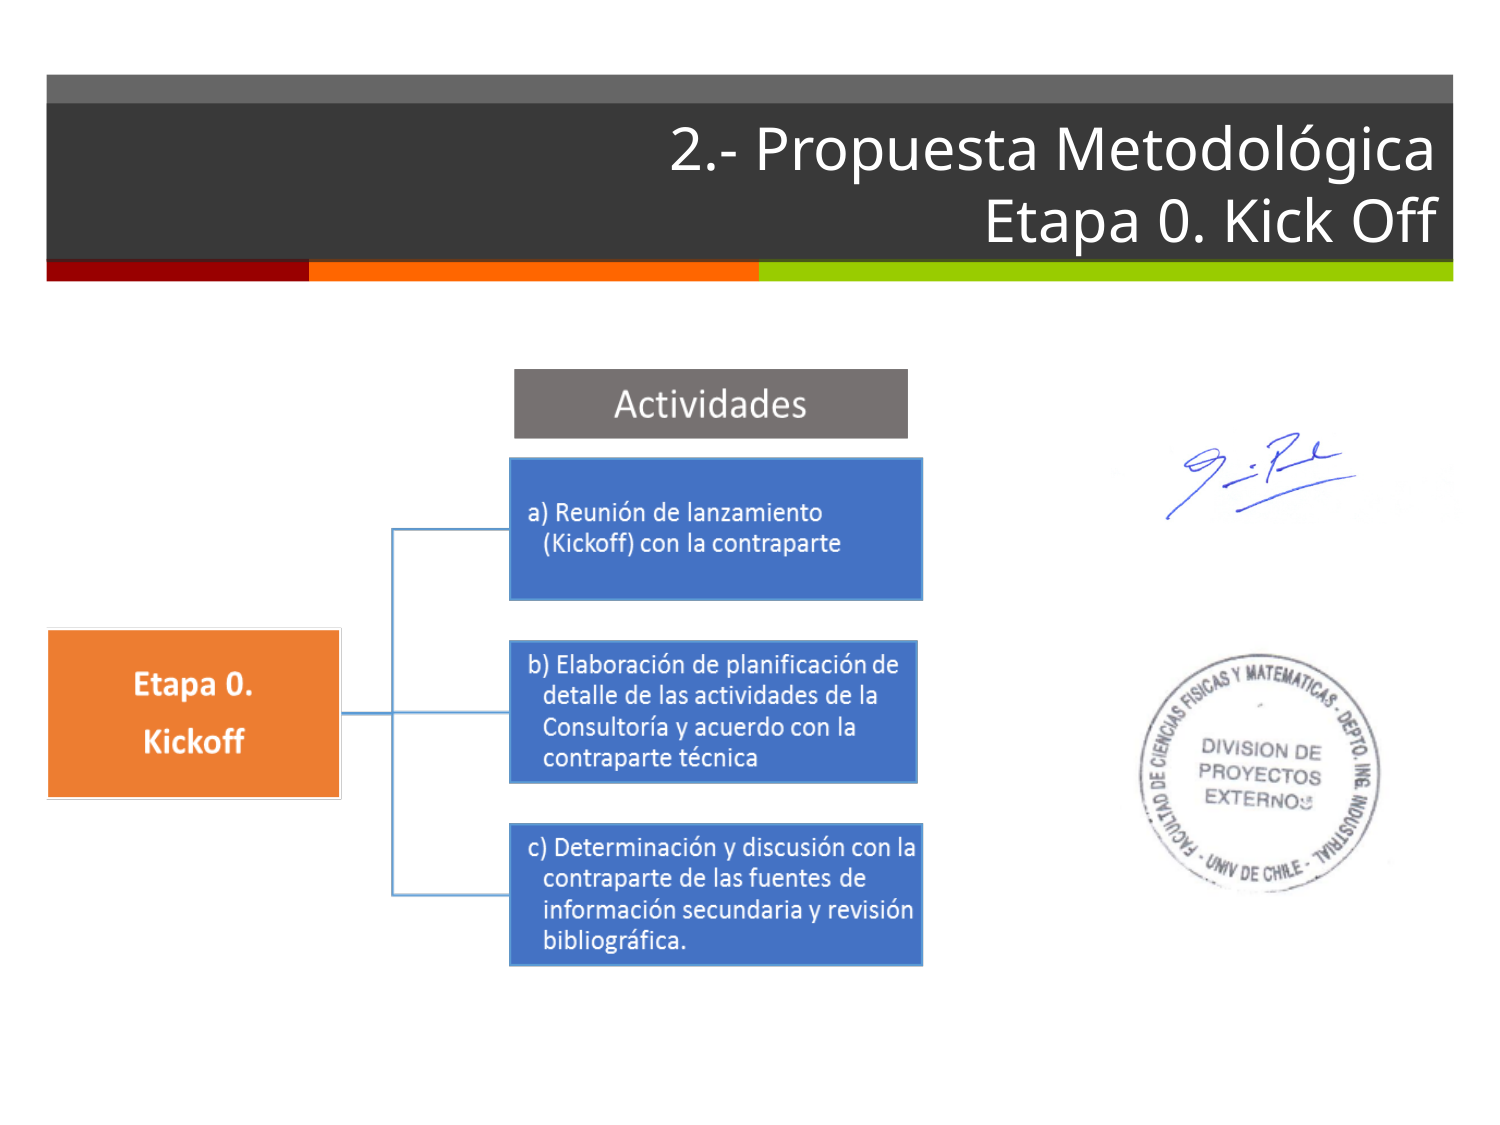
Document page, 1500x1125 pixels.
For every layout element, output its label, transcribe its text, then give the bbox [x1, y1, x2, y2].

picture [1120, 629, 1399, 916]
picture [46, 340, 950, 979]
title 2.- Propuesta Metodológica Etapa 0. Kick Off [46, 103, 1454, 263]
picture [1038, 421, 1482, 525]
